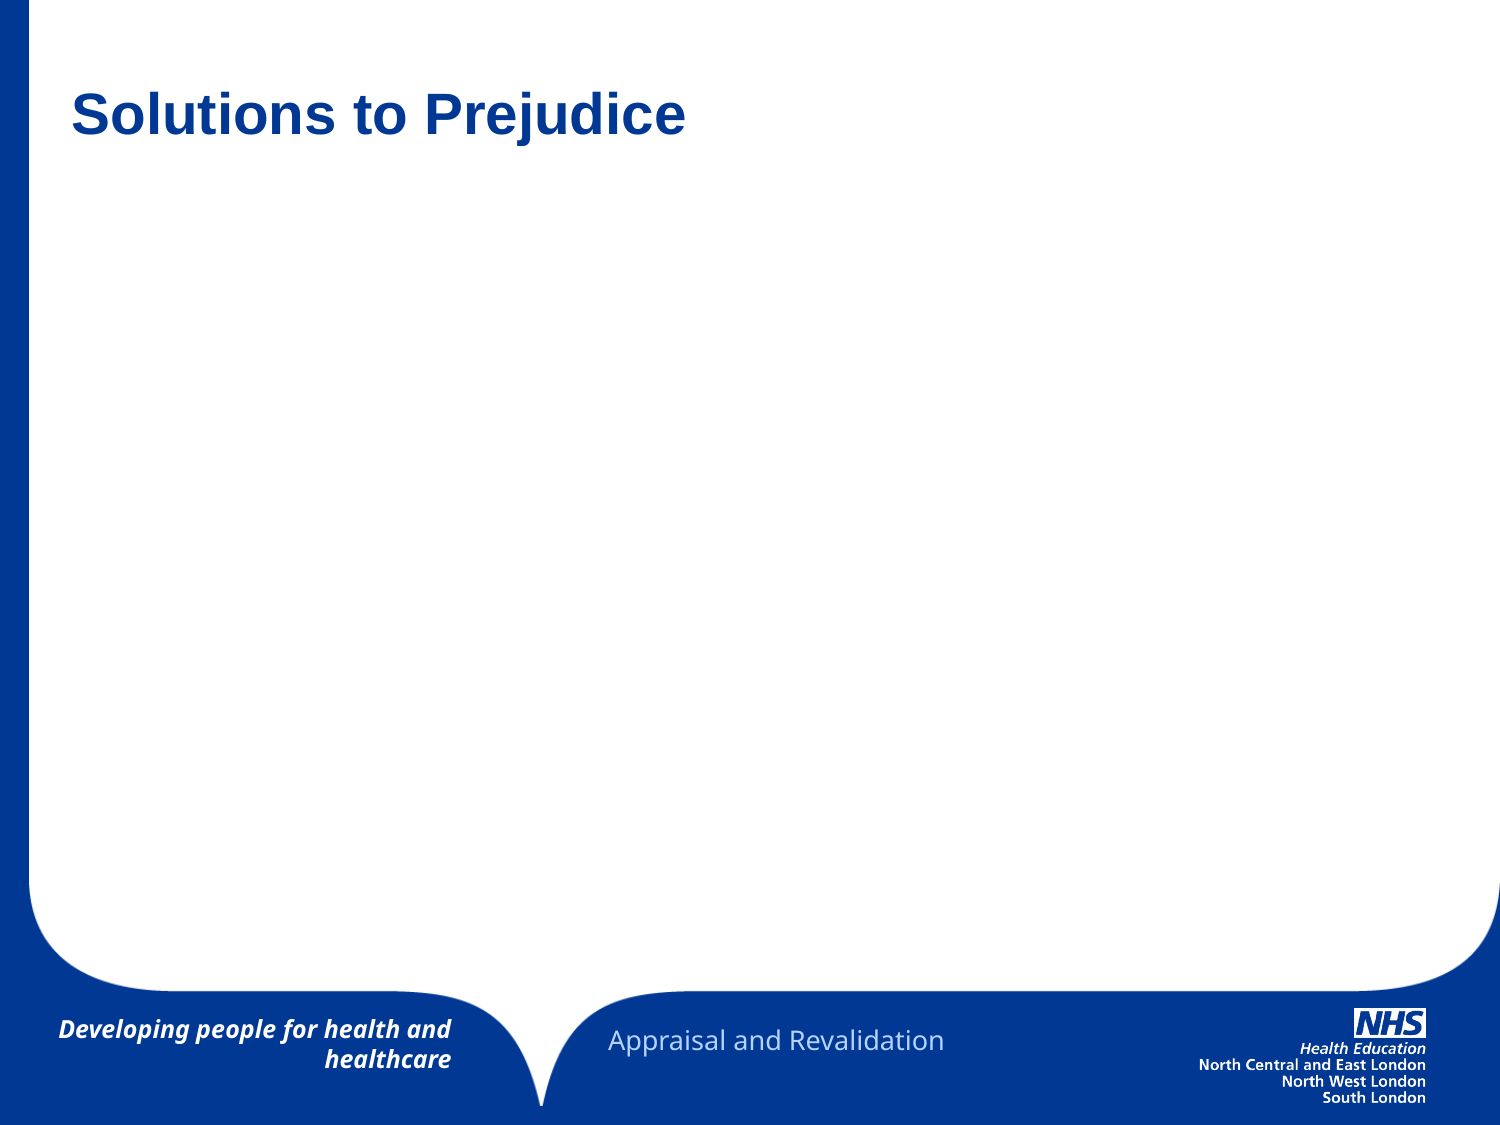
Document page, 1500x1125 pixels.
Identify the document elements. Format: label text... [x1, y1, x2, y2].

picture [29, 0, 1500, 1106]
title Solutions to Prejudice [71, 89, 1430, 229]
